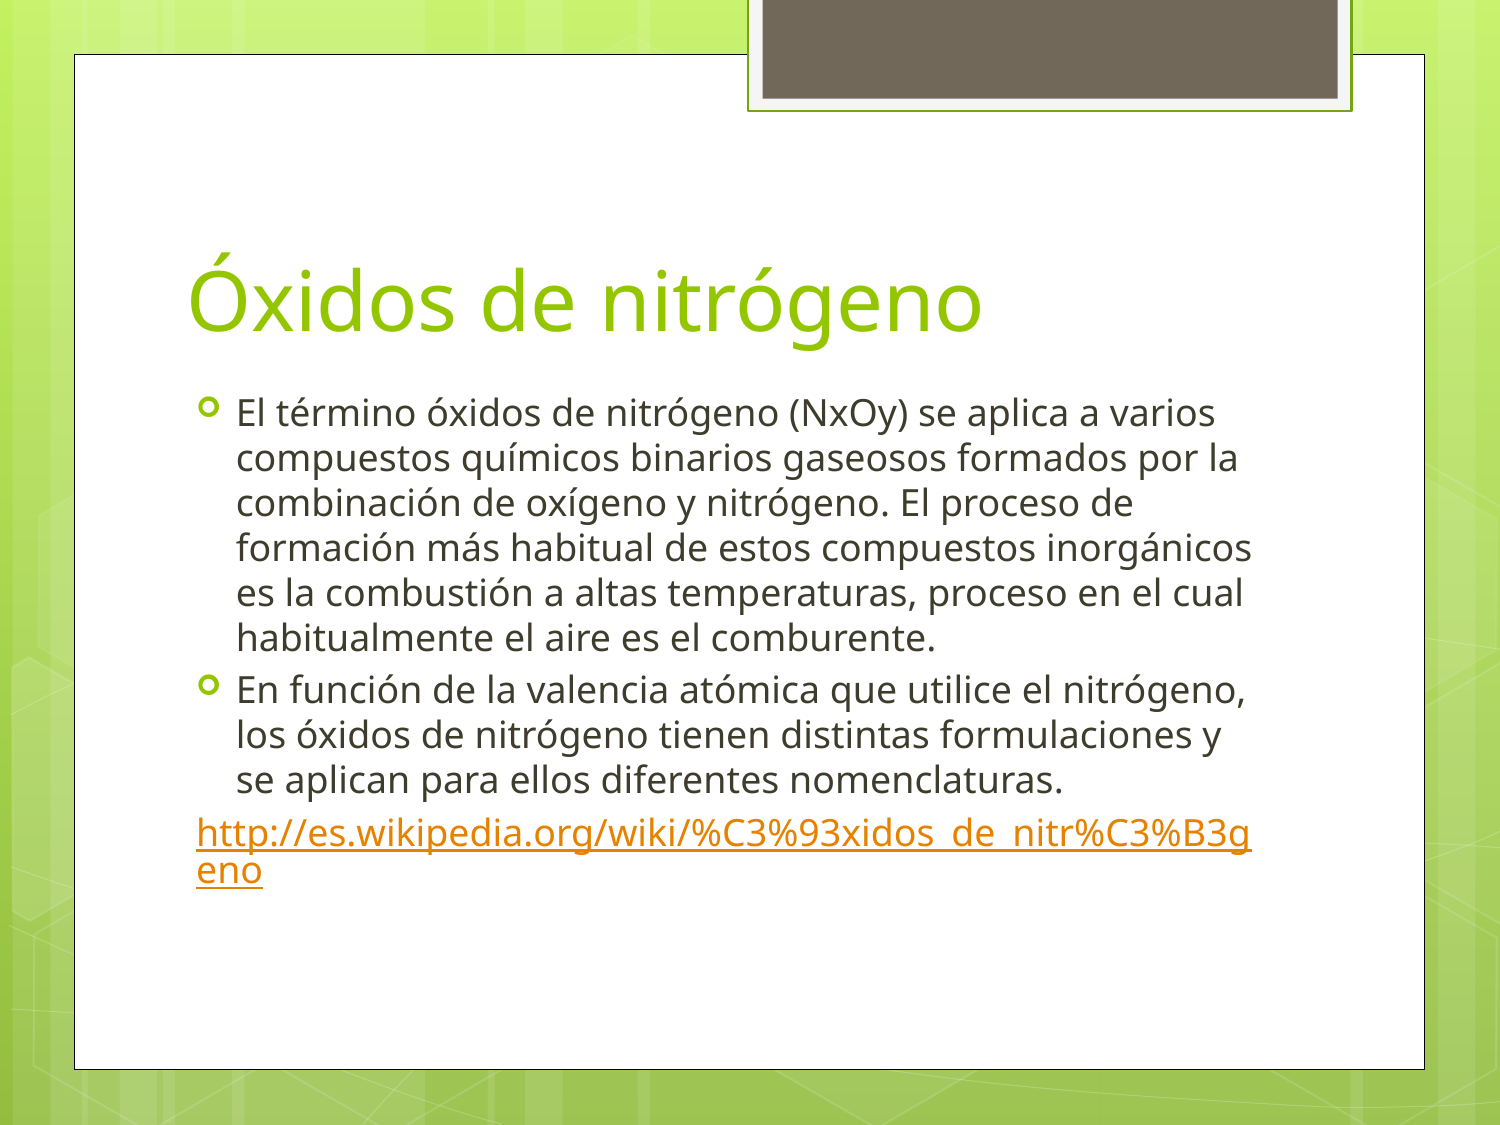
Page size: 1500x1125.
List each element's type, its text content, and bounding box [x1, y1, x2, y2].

list El término óxidos de nitrógeno (NxOy) se aplica a varios compuestos químicos binarios gaseosos formados por la combinación de oxígeno y nitrógeno. El proceso de formación más habitual de estos compuestos inorgánicos es la combustión a altas temperaturas, proceso en el cual habitualmente el aire es el comburente. En función de la valencia atómica que utilice el nitrógeno, los óxidos de nitrógeno tienen distintas formulaciones y se aplican para ellos diferentes nomenclaturas. http://es.wikipedia.org/wiki/%C3%93xidos_de_nitr%C3%B3geno [171, 381, 1283, 957]
title Óxidos de nitrógeno [171, 168, 1324, 357]
